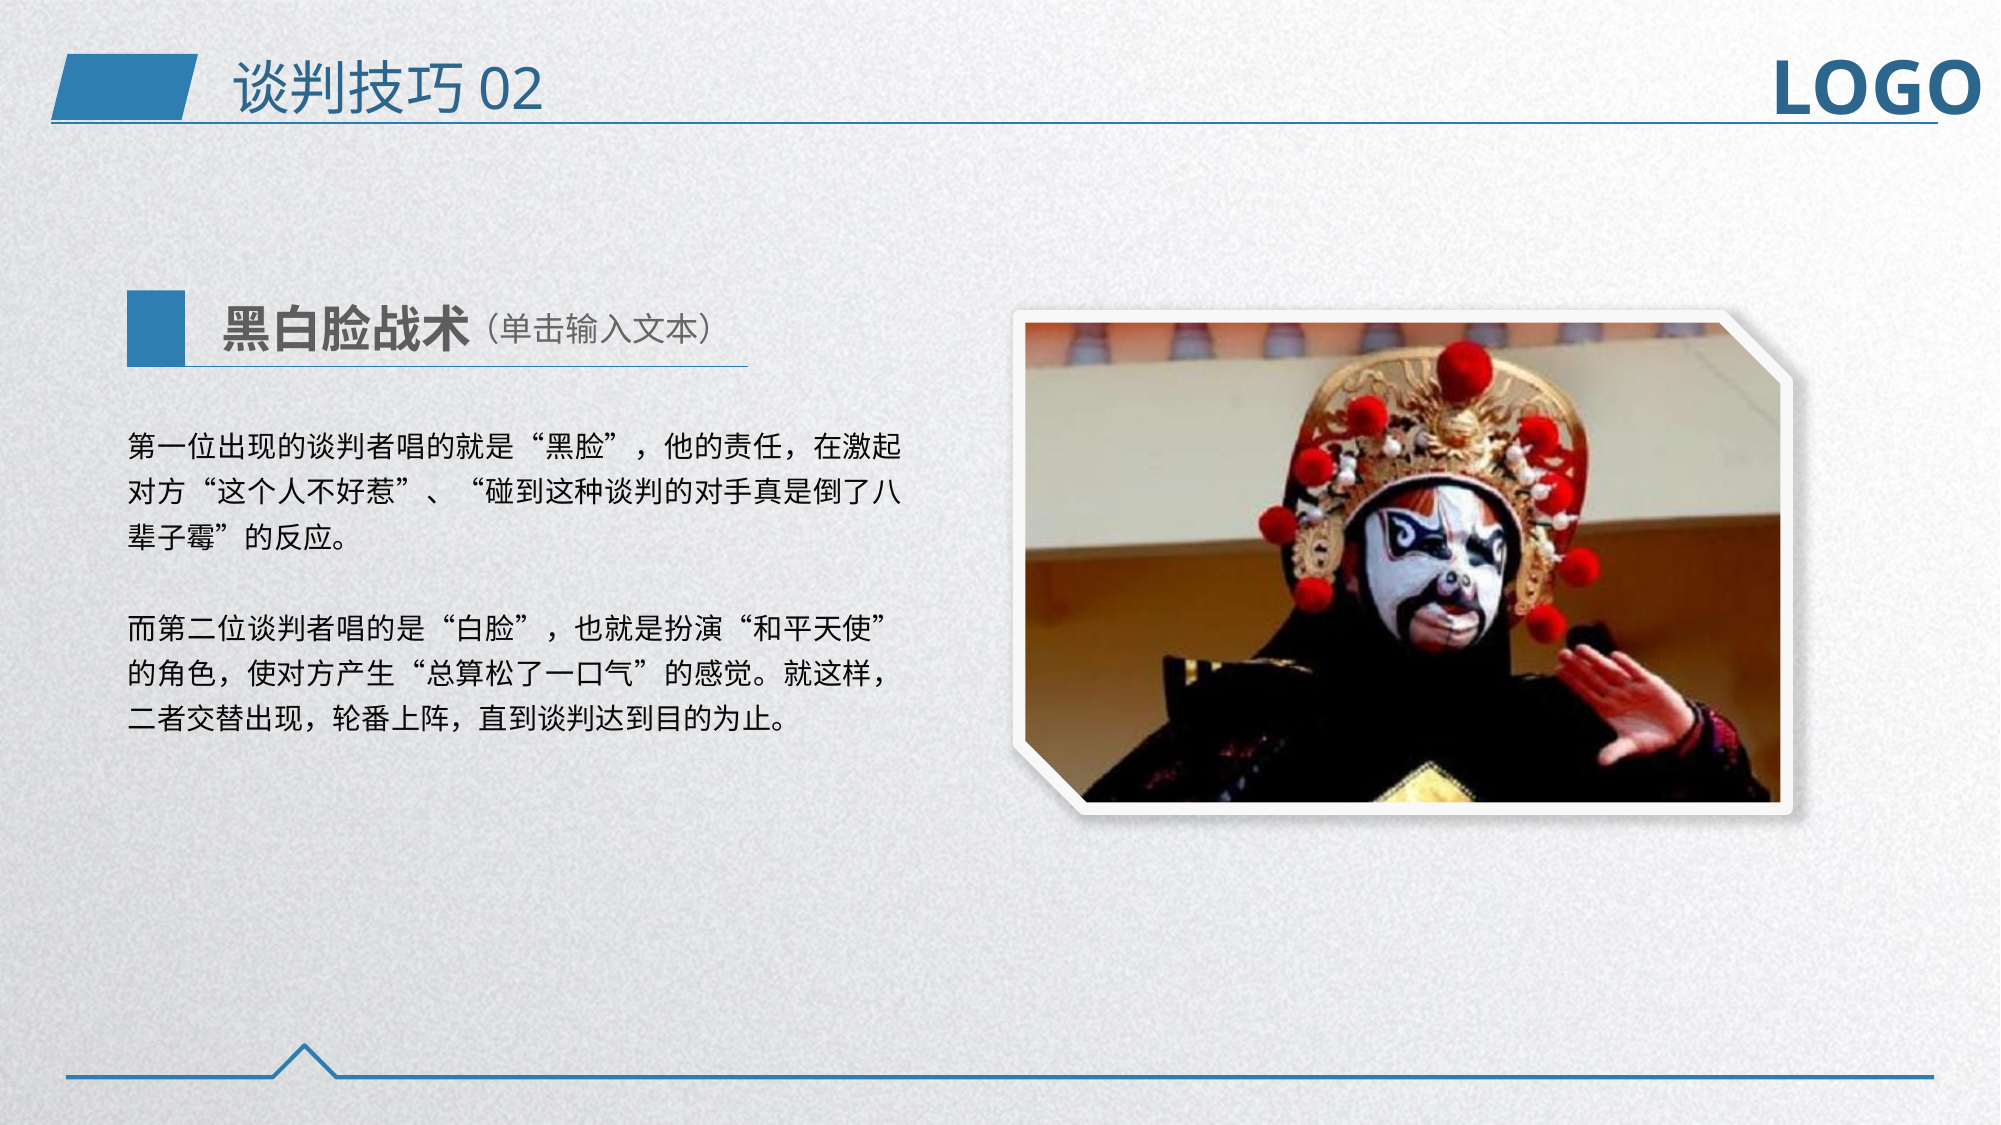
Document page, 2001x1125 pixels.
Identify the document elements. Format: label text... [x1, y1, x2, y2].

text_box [126, 290, 749, 367]
text_box 谈判技巧02 [216, 43, 560, 129]
text_box 第一位出现的谈判者唱的就是“黑脸”，他的责任，在激起对方“这个人不好惹”、“碰到这种谈判的对手真是倒了八辈子霉”的反应。 而第二位谈判者唱的是“白脸”，也就是扮演“和平天使”的角色，使对方产生“总算松了一口气”的感觉。就这样，二者交替出现，轮番上阵，直到谈判达到目的为止。 [113, 410, 917, 744]
text_box [1017, 314, 1789, 811]
picture [0, 0, 2000, 1125]
